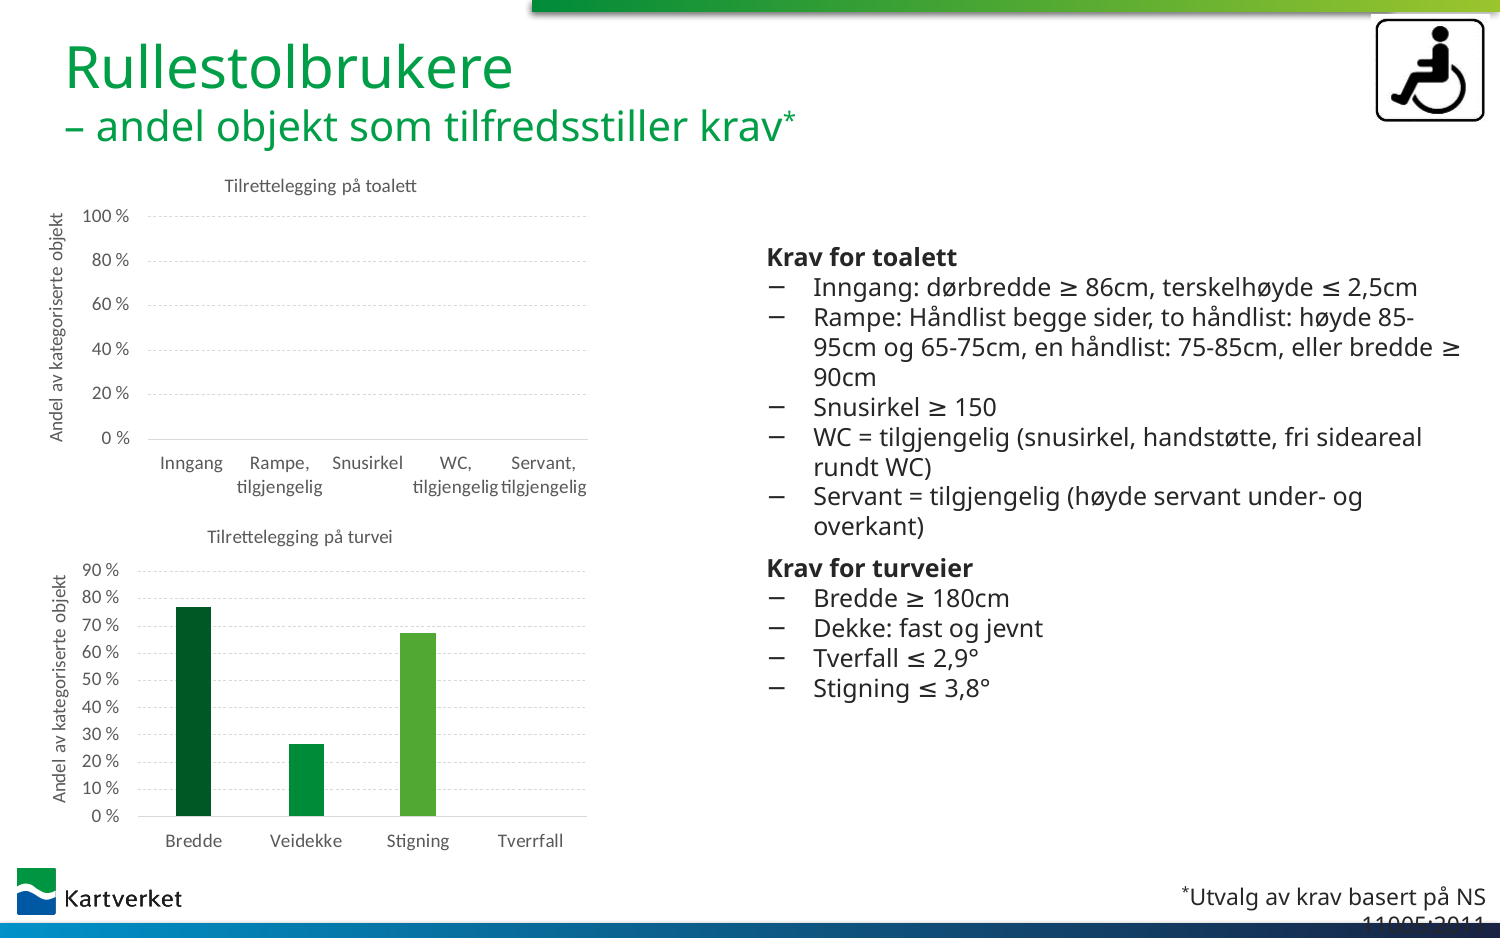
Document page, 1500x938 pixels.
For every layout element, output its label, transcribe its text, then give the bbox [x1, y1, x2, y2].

picture [1371, 13, 1491, 127]
text_box Krav for turveier Bredde ≥ 180cm Dekke: fast og jevnt Tverfall ≤ 2,9° Stigning ≤ 3,8° [751, 545, 1483, 710]
text_box *Utvalg av krav basert på NS 11005:2011 [1068, 873, 1500, 938]
text_box Krav for toalett Inngang: dørbredde ≥ 86cm, terskelhøyde ≤ 2,5cm Rampe: Håndlist begge sider, to håndlist: høyde 85-95cm og 65-75cm, en håndlist: 75-85cm, eller bredde ≥ 90cm Snusirkel ≥ 150 WC = tilgjengelig (snusirkel, handstøtte, fri sideareal rundt WC) Servant = tilgjengelig (høyde servant under- og overkant) [751, 234, 1483, 545]
picture [41, 520, 598, 859]
text_box Rullestolbrukere – andel objekt som tilfredsstiller krav* [49, 14, 1431, 158]
picture [41, 166, 599, 505]
